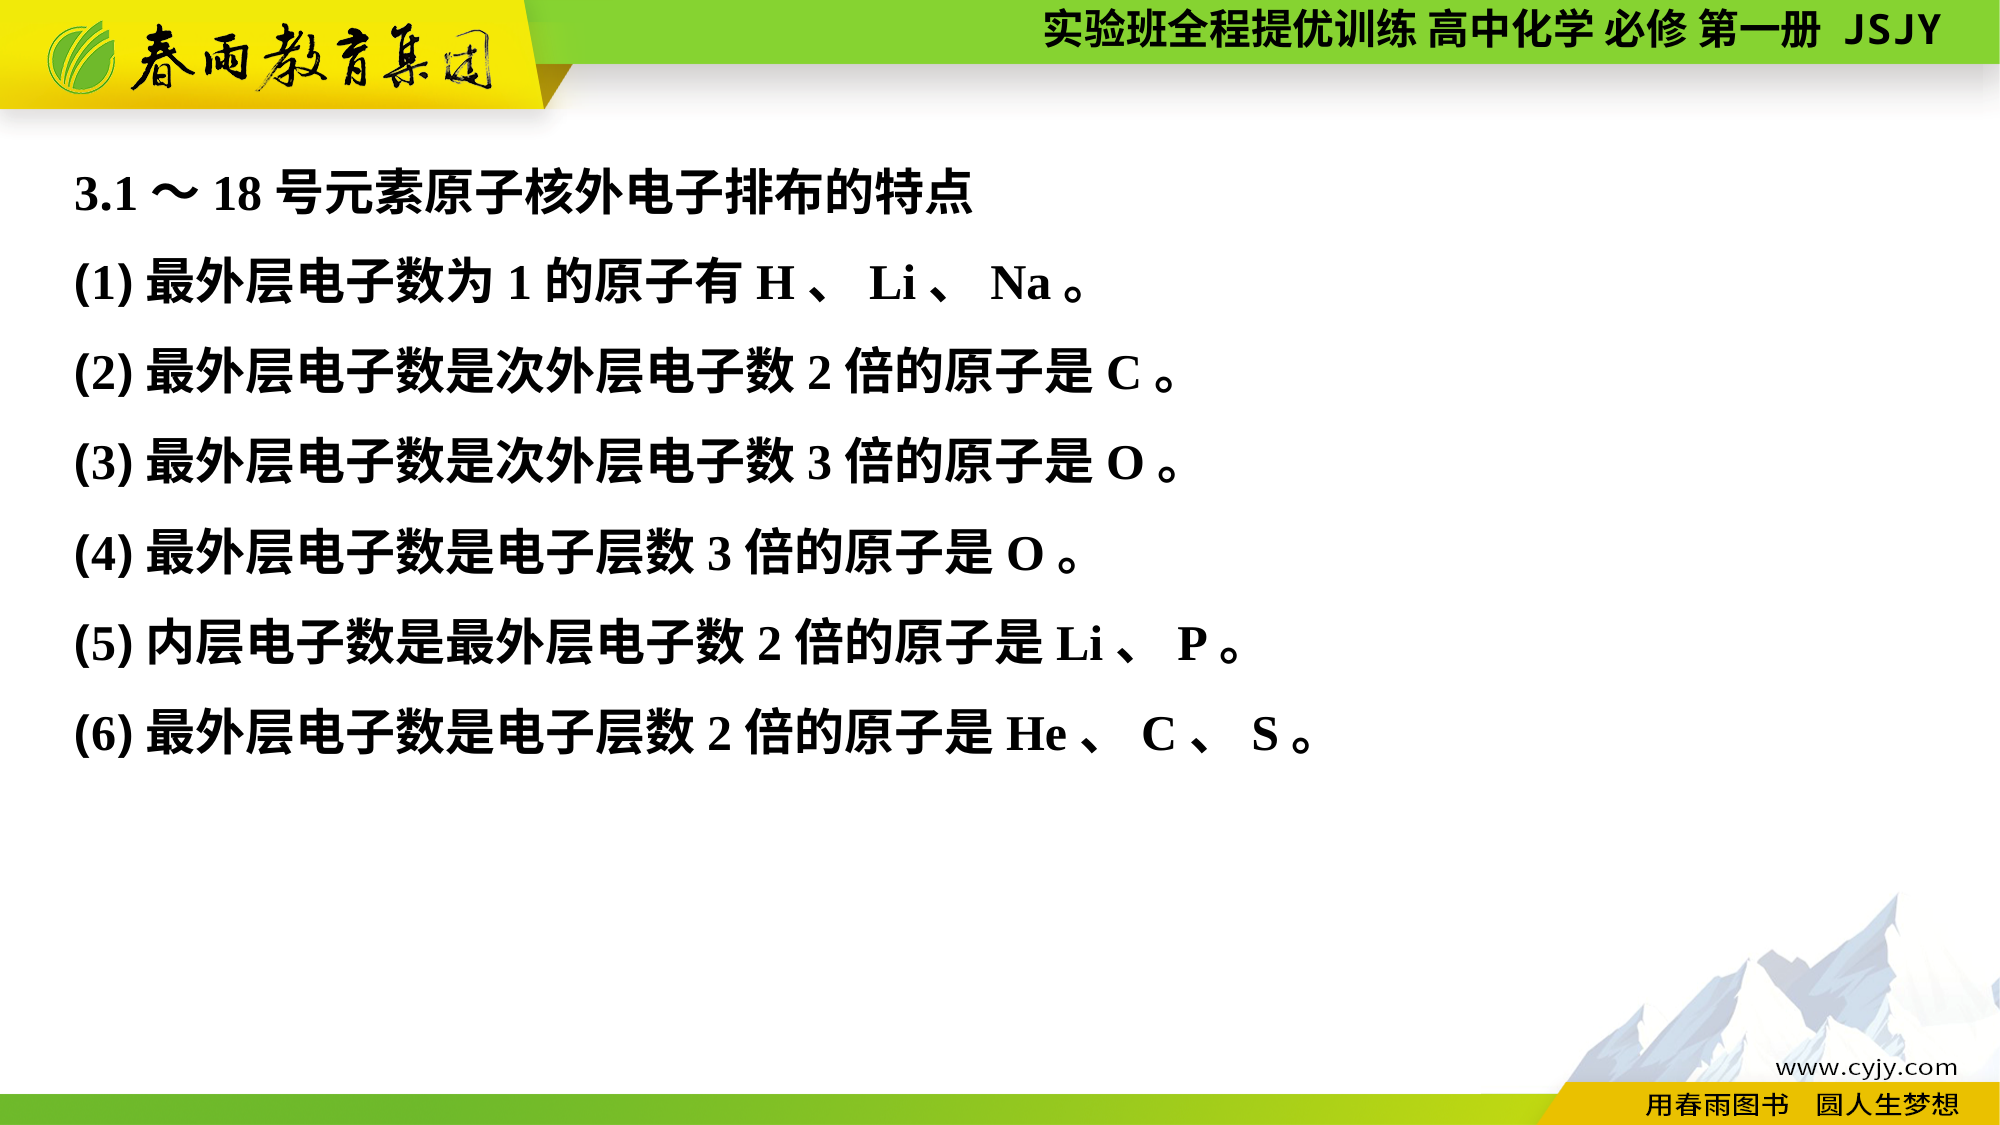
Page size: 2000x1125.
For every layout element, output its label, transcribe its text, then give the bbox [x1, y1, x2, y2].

picture [0, 0, 2000, 1125]
list 3.1～18号元素原子核外电子排布的特点 (1)最外层电子数为1的原子有H、Li、Na。 (2)最外层电子数是次外层电子数2倍的原子是C。 (3)最外层电子数是次外层电子数3倍的原子是O。 (4)最外层电子数是电子层数3倍的原子是O。 (5)内层电子数是最外层电子数2倍的原子是Li、P。 (6)最外层电子数是电子层数2倍的原子是He、C、S。 [59, 122, 1944, 774]
